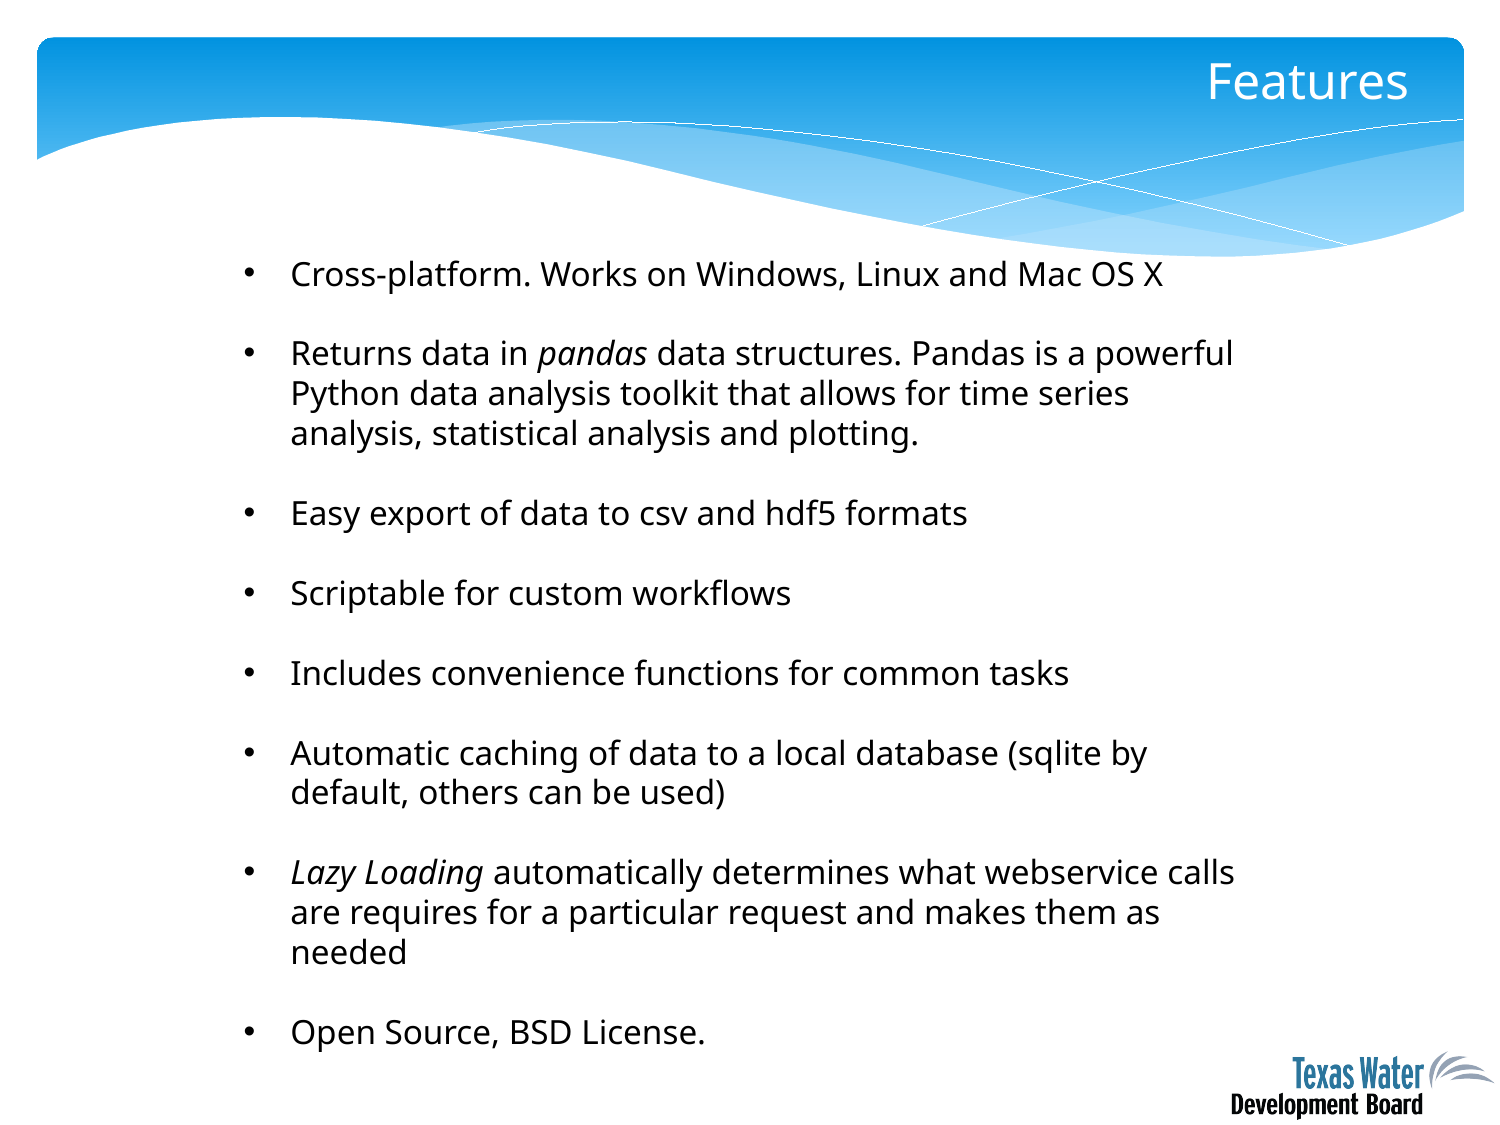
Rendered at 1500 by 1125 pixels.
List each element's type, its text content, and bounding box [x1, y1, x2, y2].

title Features [75, 46, 1425, 112]
picture [1230, 1051, 1495, 1120]
text_box Cross-platform. Works on Windows, Linux and Mac OS X Returns data in pandas data structures. Pandas is a powerful Python data analysis toolkit that allows for time series analysis, statistical analysis and plotting. Easy export of data to csv and hdf5 formats Scriptable for custom workflows Includes convenience functions for common tasks Automatic caching of data to a local database (sqlite by default, others can be used) Lazy Loading automatically determines what webservice calls are requires for a particular request and makes them as needed Open Source, BSD License. [228, 245, 1287, 1059]
